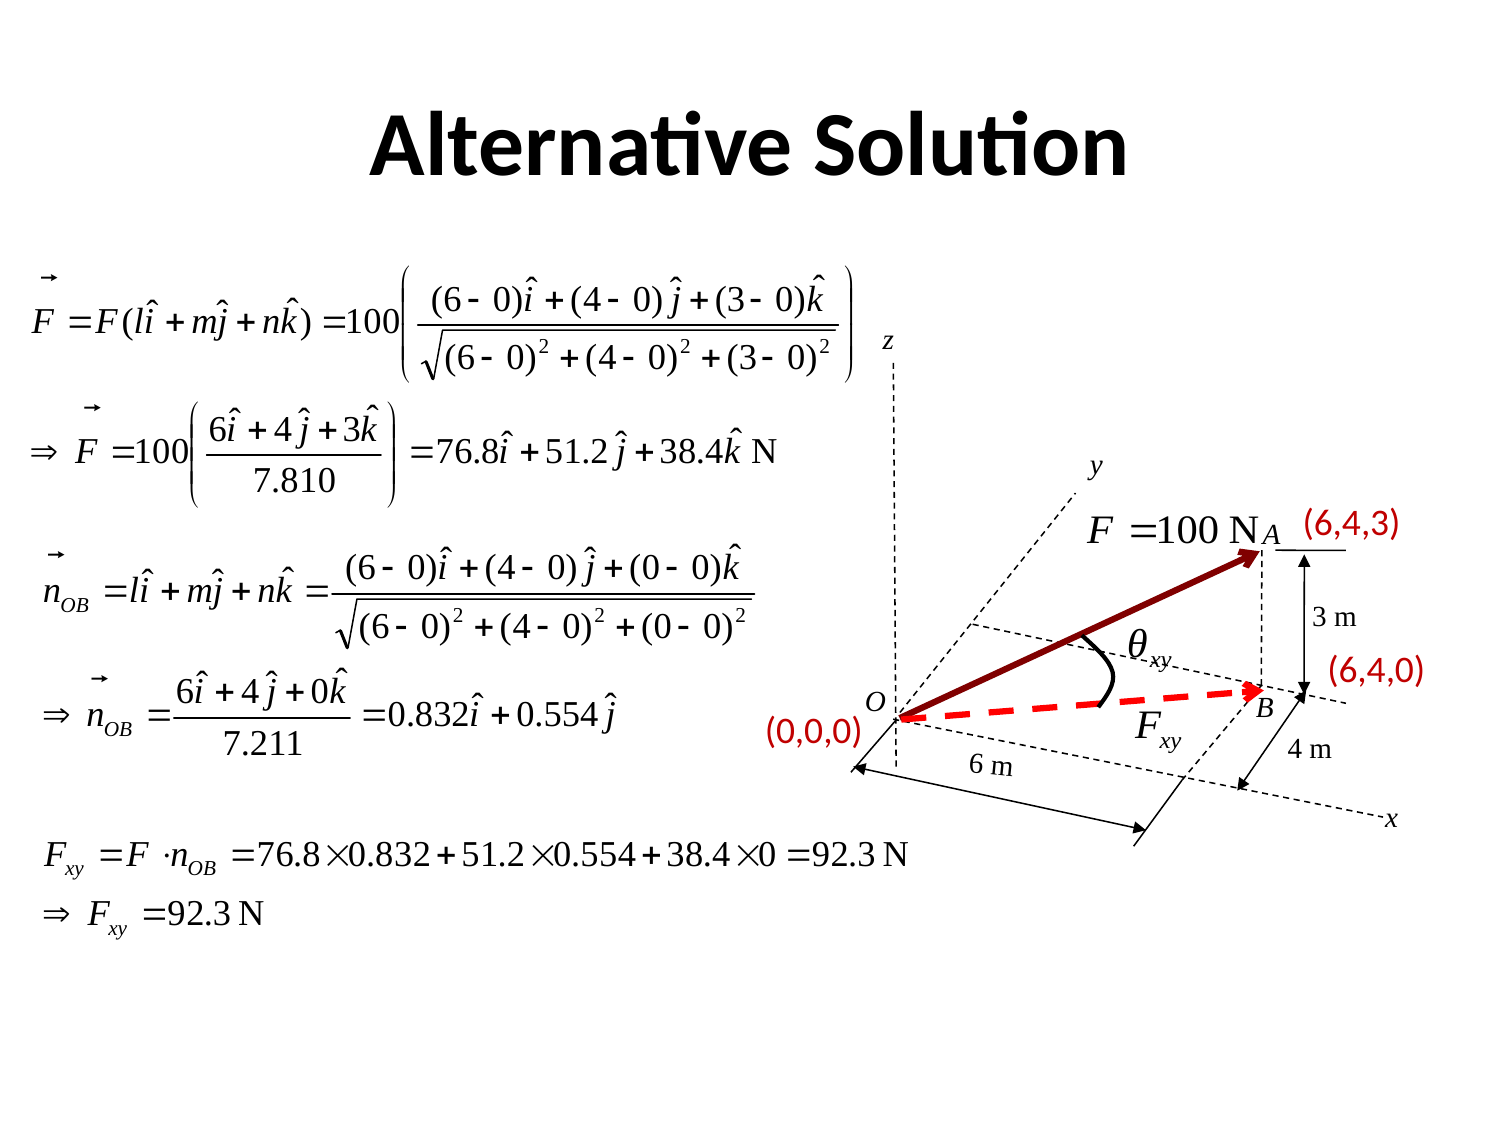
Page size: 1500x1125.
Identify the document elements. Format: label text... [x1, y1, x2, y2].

title Alternative Solution [75, 45, 1425, 233]
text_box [37, 824, 917, 947]
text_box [37, 537, 744, 766]
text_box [749, 312, 1463, 866]
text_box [24, 259, 864, 515]
